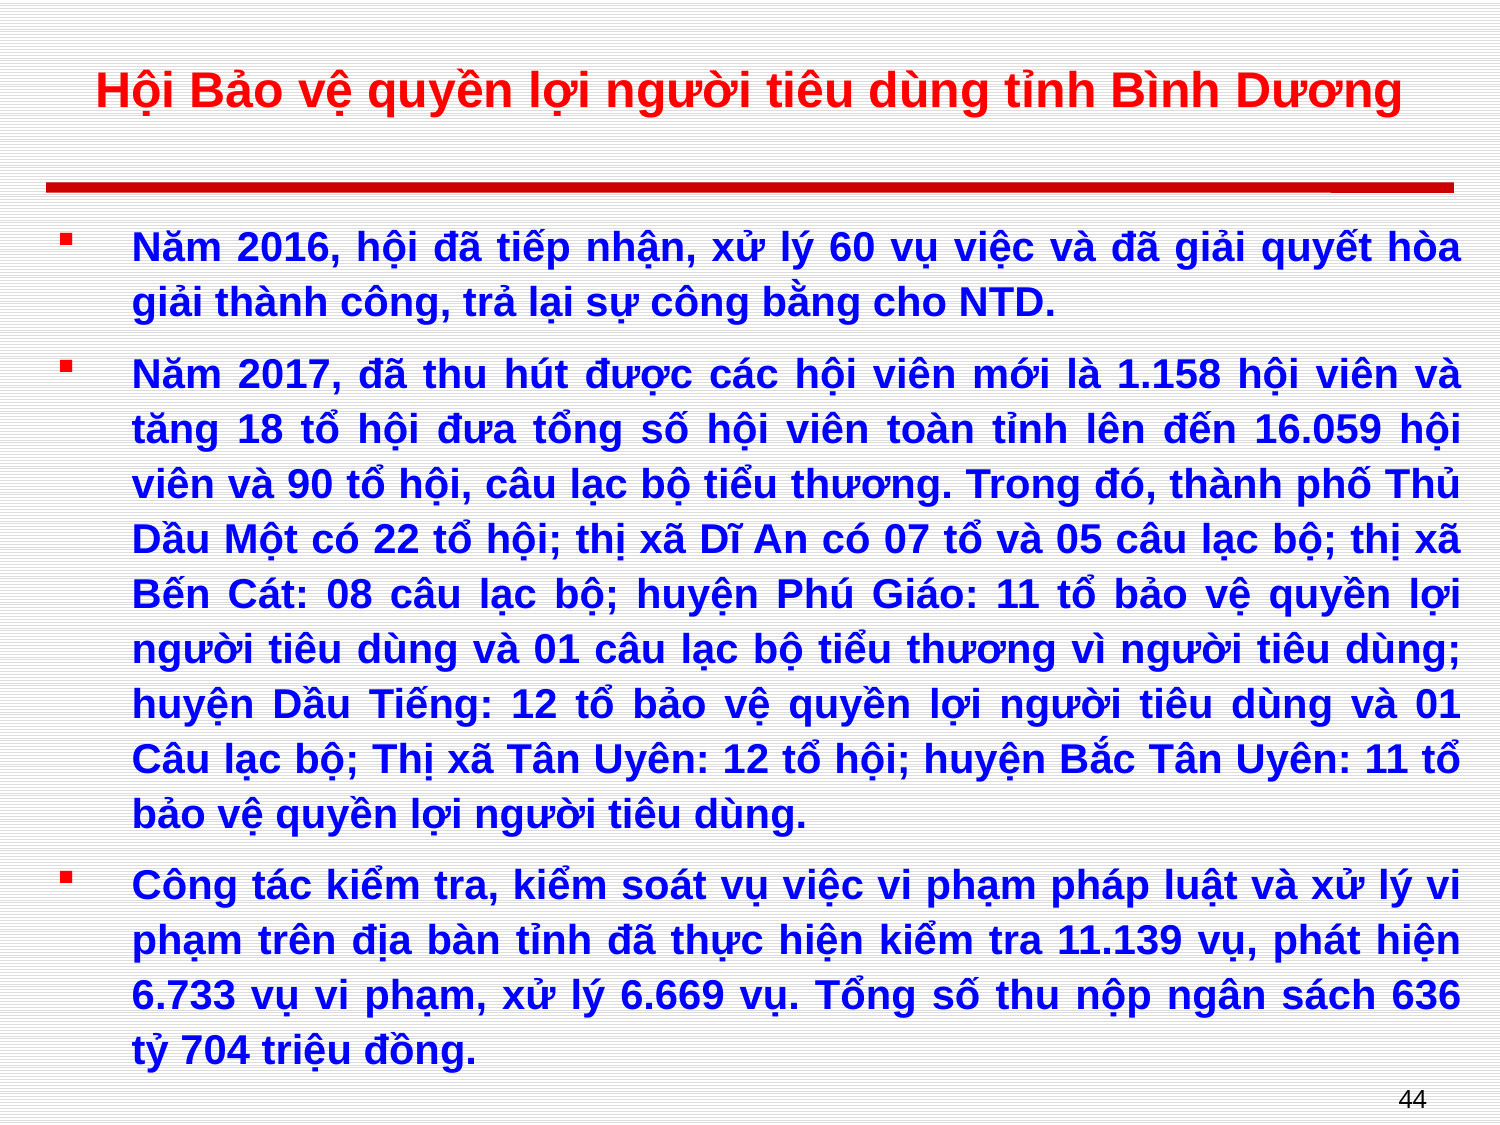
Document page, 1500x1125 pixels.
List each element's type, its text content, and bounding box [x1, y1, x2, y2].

title Hội Bảo vệ quyền lợi người tiêu dùng tỉnh Bình Dương [38, 24, 1463, 150]
text_box Năm 2016, hội đã tiếp nhận, xử lý 60 vụ việc và đã giải quyết hòa giải thành công, trả lại sự công bằng cho NTD. Năm 2017, đã thu hút được các hội viên mới là 1.158 hội viên và tăng 18 tổ hội đưa tổng số hội viên toàn tỉnh lên đến 16.059 hội viên và 90 tổ hội, câu lạc bộ tiểu thương. Trong đó, thành phố Thủ Dầu Một có 22 tổ hội; thị xã Dĩ An có 07 tổ và 05 câu lạc bộ; thị xã Bến Cát: 08 câu lạc bộ; huyện Phú Giáo: 11 tổ bảo vệ quyền lợi người tiêu dùng và 01 câu lạc bộ tiểu thương vì người tiêu dùng; huyện Dầu Tiếng: 12 tổ bảo vệ quyền lợi người tiêu dùng và 01 Câu lạc bộ; Thị xã Tân Uyên: 12 tổ hội; huyện Bắc Tân Uyên: 11 tổ bảo vệ quyền lợi người tiêu dùng. Công tác kiểm tra, kiểm soát vụ việc vi phạm pháp luật và xử lý vi phạm trên địa bàn tỉnh đã thực hiện kiểm tra 11.139 vụ, phát hiện 6.733 vụ vi phạm, xử lý 6.669 vụ. Tổng số thu nộp ngân sách 636 tỷ 704 triệu đồng. [23, 199, 1477, 1088]
